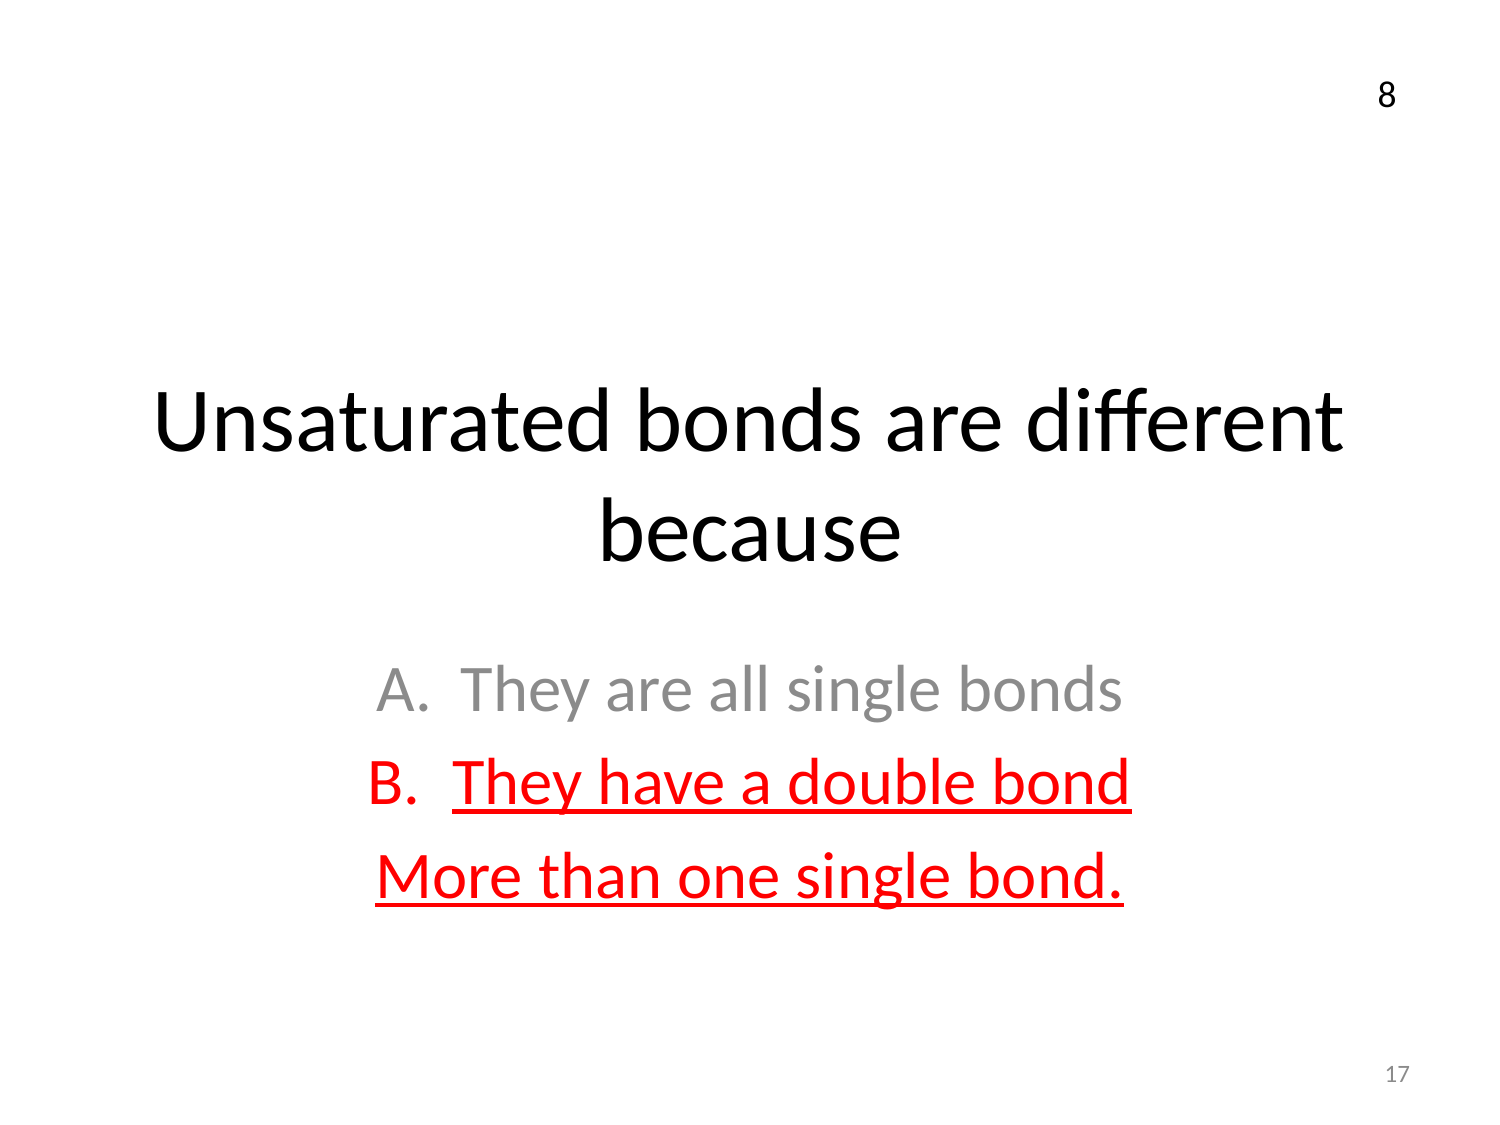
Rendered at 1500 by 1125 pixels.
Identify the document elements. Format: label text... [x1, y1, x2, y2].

text_box 8 [1362, 62, 1412, 123]
title Unsaturated bonds are different because [112, 349, 1388, 591]
subtitle They are all single bonds They have a double bond More than one single bond. [225, 637, 1275, 925]
slide_number 17 [1074, 1042, 1425, 1103]
